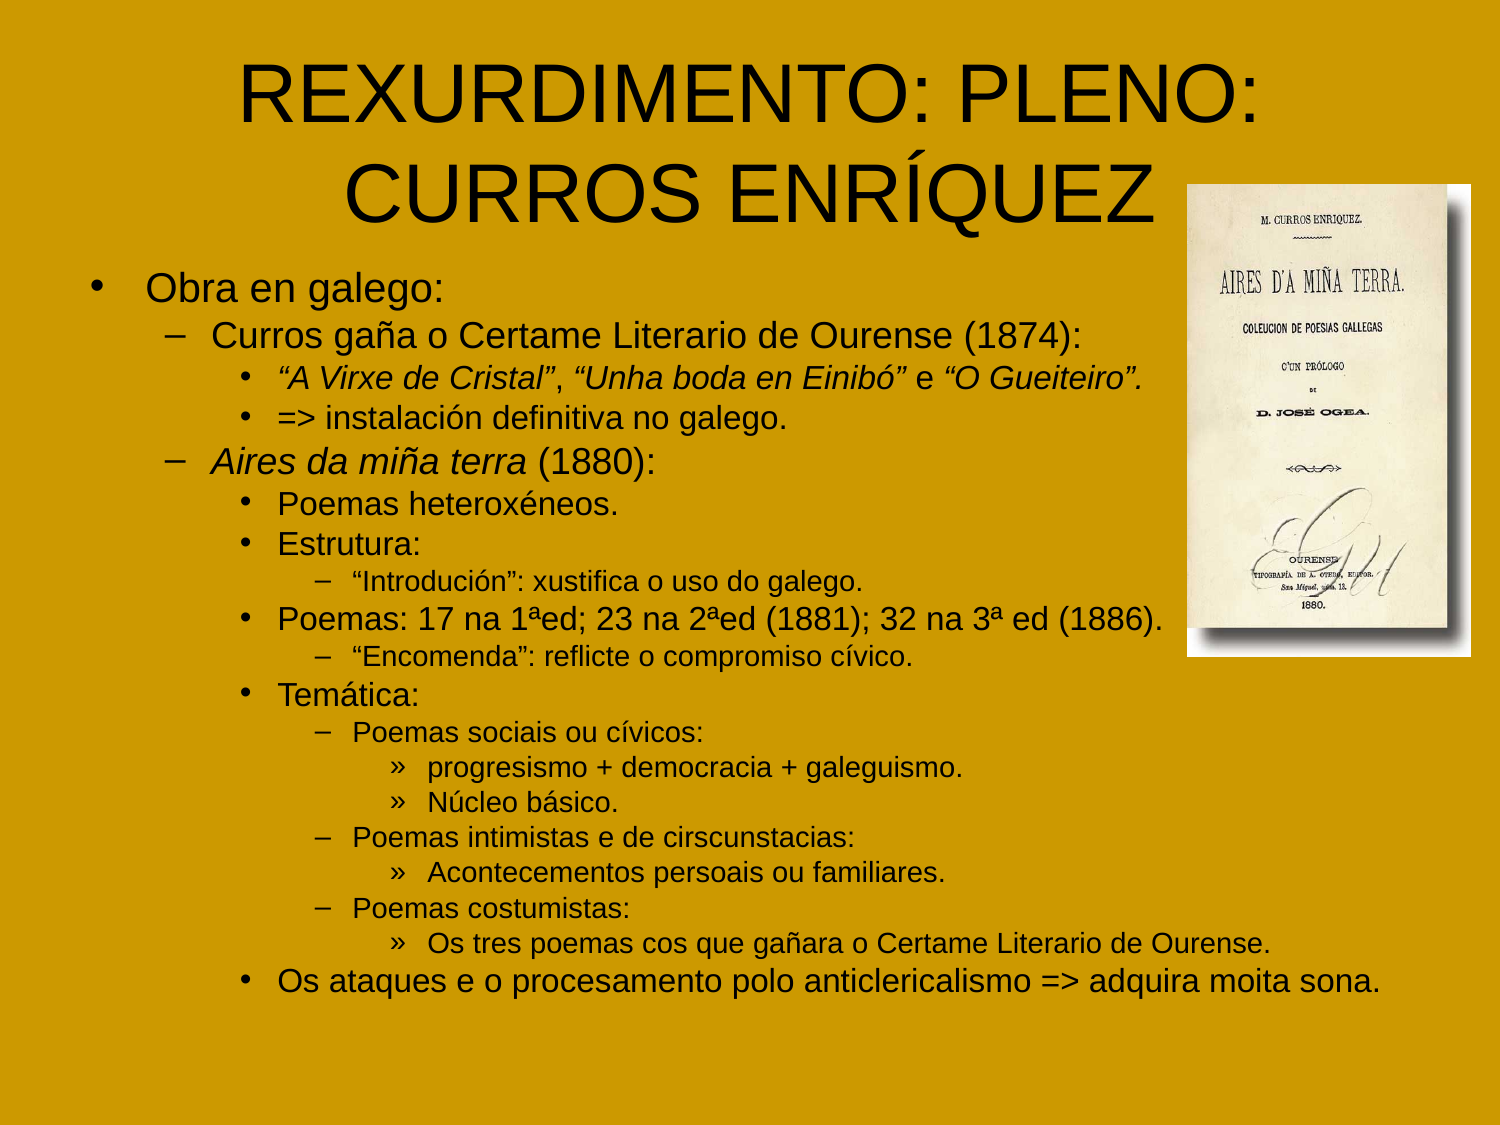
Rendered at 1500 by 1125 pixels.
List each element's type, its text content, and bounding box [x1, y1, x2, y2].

title REXURDIMENTO: PLENO: CURROS ENRÍQUEZ [74, 30, 1426, 247]
picture [1186, 184, 1471, 658]
list Obra en galego: Curros gaña o Certame Literario de Ourense (1874): “A Virxe de Cristal”, “Unha boda en Einibó” e “O Gueiteiro”. => instalación definitiva no galego. Aires da miña terra (1880): Poemas heteroxéneos. Estrutura: “Introdución”: xustifica o uso do galego. Poemas: 17 na 1ªed; 23 na 2ªed (1881); 32 na 3ª ed (1886). “Encomenda”: reflicte o compromiso cívico. Temática: Poemas sociais ou cívicos: progresismo + democracia + galeguismo. Núcleo básico. Poemas intimistas e de cirscunstacias: Acontecementos persoais ou familiares. Poemas costumistas: Os tres poemas cos que gañara o Certame Literario de Ourense. Os ataques e o procesamento polo anticlericalismo => adquira moita sona. [74, 262, 1426, 1007]
